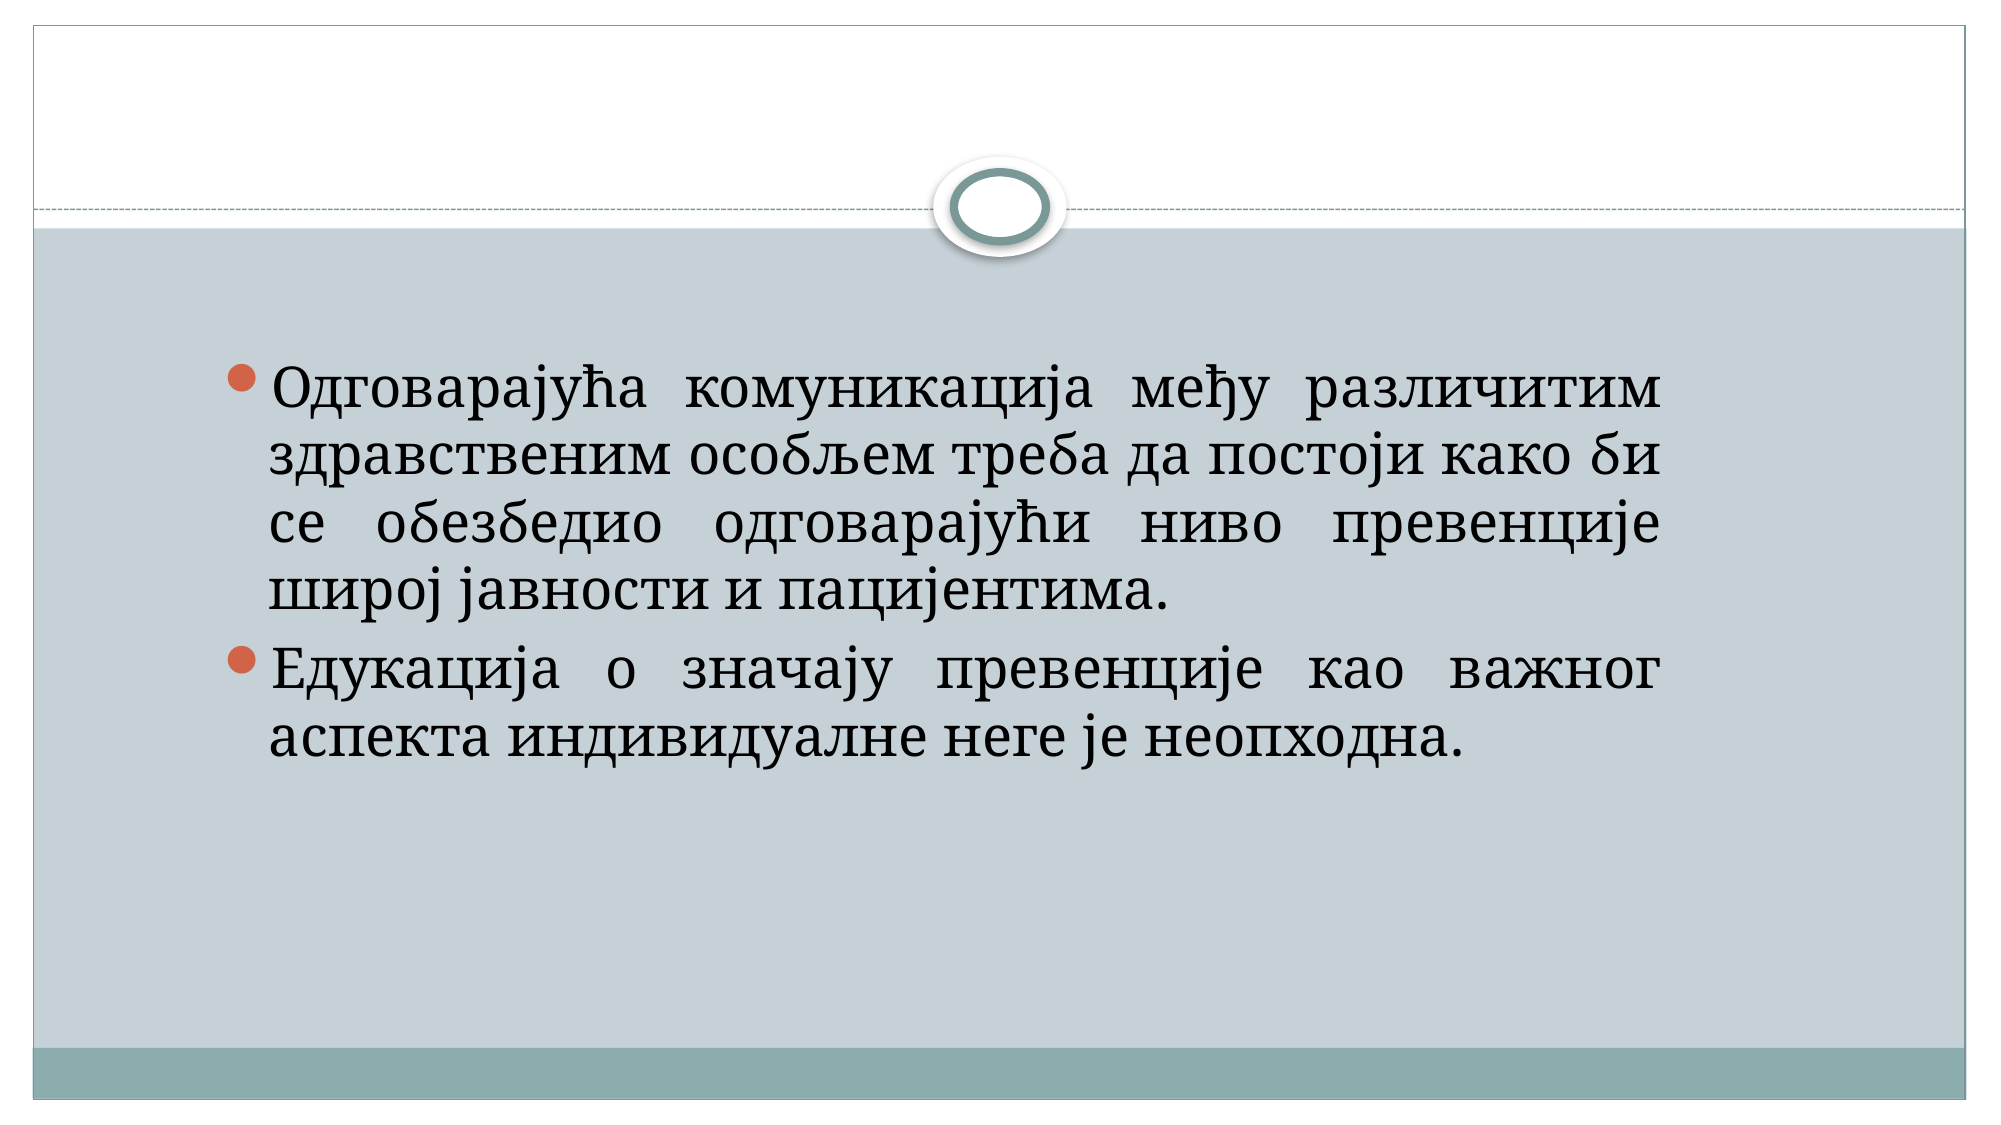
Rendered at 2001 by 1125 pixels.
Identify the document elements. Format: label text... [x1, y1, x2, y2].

list Одговарајућа комуникација међу различитим здравственим особљем треба да постоји како би се обезбедио одговарајући ниво превенције широј јавности и пацијентима. Едукација о значају превенције као важног аспекта индивидуалне неге је неопходна. [208, 264, 1677, 953]
